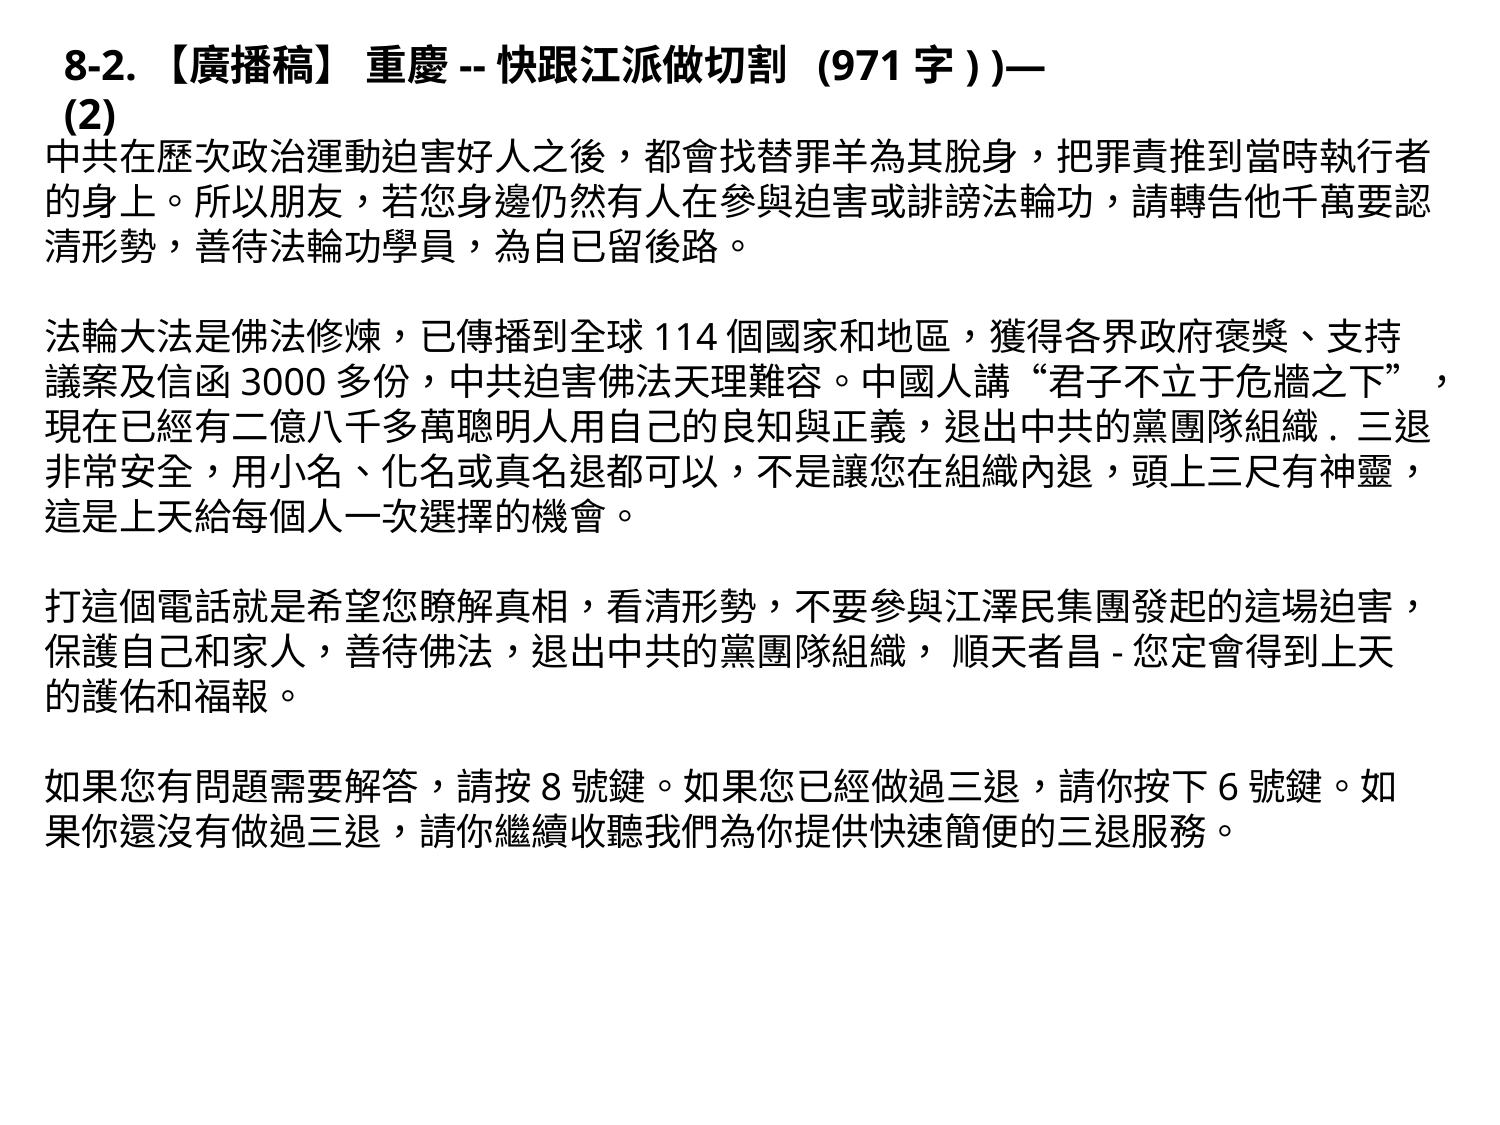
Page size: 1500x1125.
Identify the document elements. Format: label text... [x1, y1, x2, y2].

text_box 中共在歷次政治運動迫害好人之後，都會找替罪羊為其脫身，把罪責推到當時執行者的身上。所以朋友，若您身邊仍然有人在參與迫害或誹謗法輪功，請轉告他千萬要認清形勢，善待法輪功學員，為自已留後路。 法輪大法是佛法修煉，已傳播到全球114個國家和地區，獲得各界政府褒獎、支持議案及信函3000多份，中共迫害佛法天理難容。中國人講“君子不立于危牆之下”，現在已經有二億八千多萬聰明人用自己的良知與正義，退出中共的黨團隊組織. 三退非常安全，用小名、化名或真名退都可以，不是讓您在組織內退，頭上三尺有神靈，這是上天給每個人一次選擇的機會。 打這個電話就是希望您瞭解真相，看清形勢，不要參與江澤民集團發起的這場迫害，保護自己和家人，善待佛法，退出中共的黨團隊組織， 順天者昌-您定會得到上天的護佑和福報。 如果您有問題需要解答，請按8號鍵。如果您已經做過三退，請你按下6號鍵。如果你還沒有做過三退，請你繼續收聽我們為你提供快速簡便的三退服務。 [29, 125, 1447, 861]
text_box 8-2.【廣播稿】 重慶--快跟江派做切割 (971字) )—(2) [49, 30, 1065, 146]
